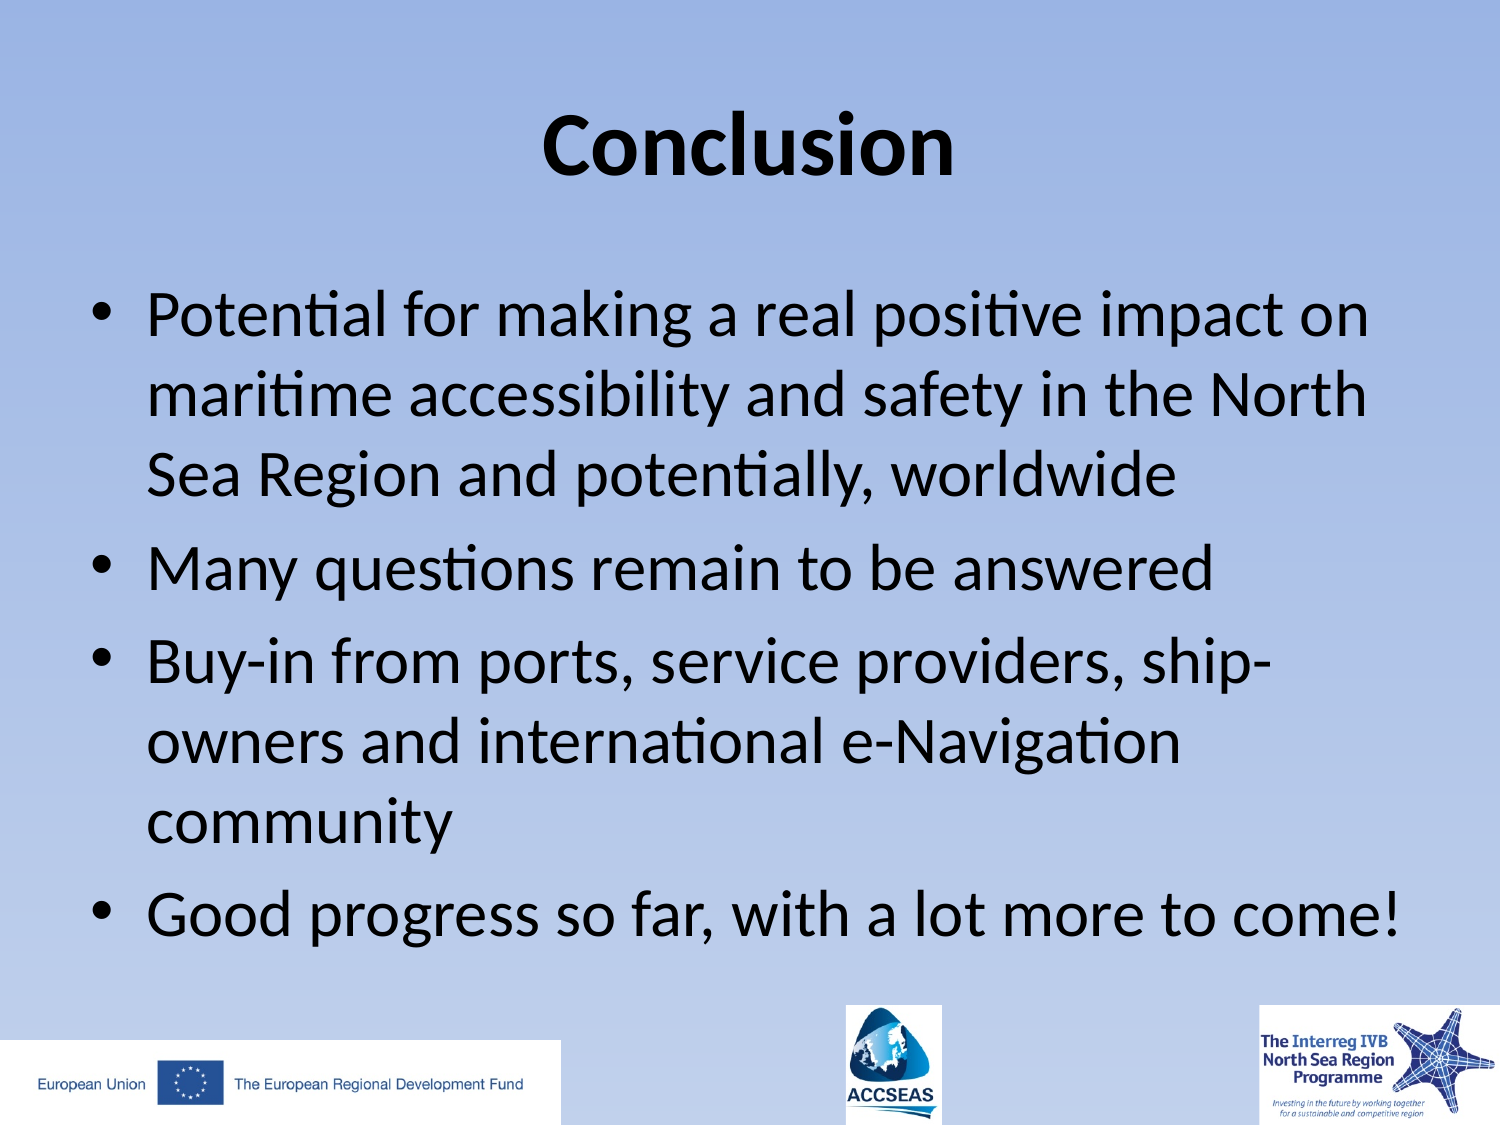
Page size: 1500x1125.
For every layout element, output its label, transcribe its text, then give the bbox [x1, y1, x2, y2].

picture [845, 1005, 942, 1125]
title Conclusion [75, 45, 1425, 233]
list Potential for making a real positive impact on maritime accessibility and safety in the North Sea Region and potentially, worldwide Many questions remain to be answered Buy-in from ports, service providers, ship-owners and international e-Navigation community Good progress so far, with a lot more to come! [75, 262, 1425, 1005]
picture [1259, 1005, 1500, 1125]
picture [0, 1040, 561, 1125]
